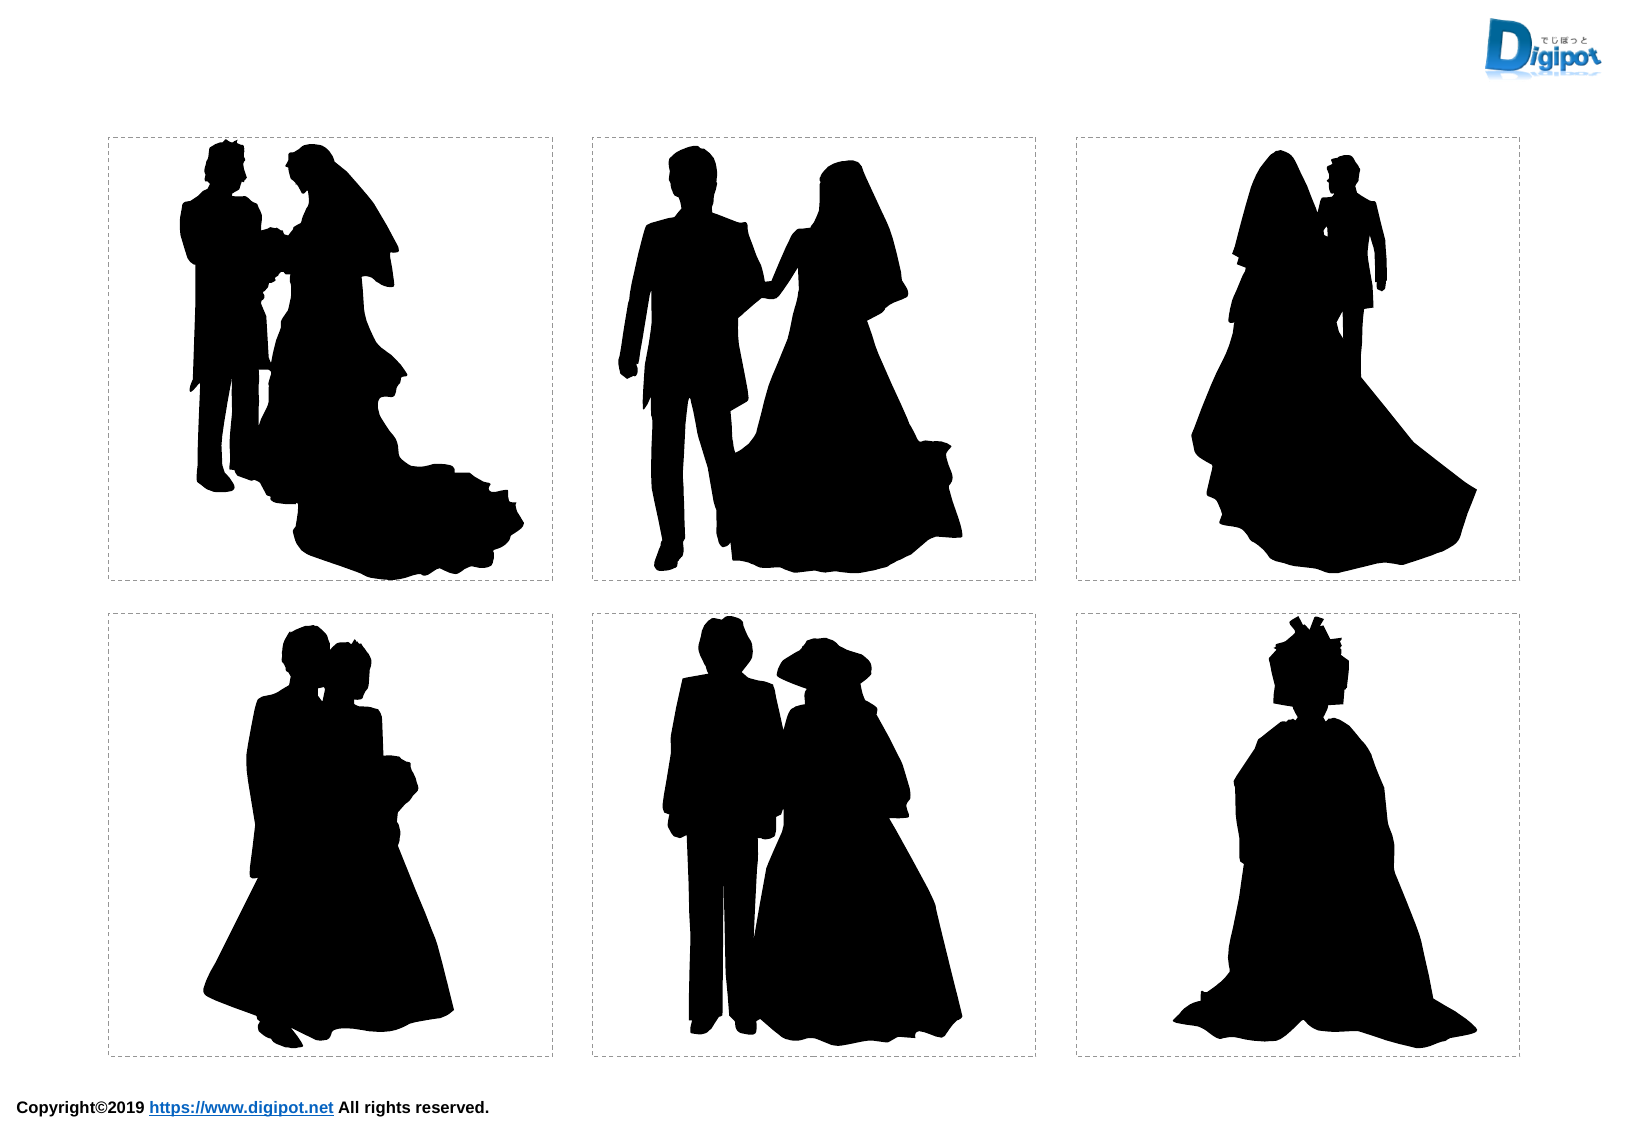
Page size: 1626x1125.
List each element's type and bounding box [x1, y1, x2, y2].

text_box [662, 616, 963, 1046]
picture [1485, 18, 1602, 82]
text_box [1191, 150, 1477, 574]
text_box [179, 139, 524, 580]
text_box [203, 625, 455, 1049]
text_box [1172, 616, 1478, 1049]
text_box [618, 145, 963, 574]
